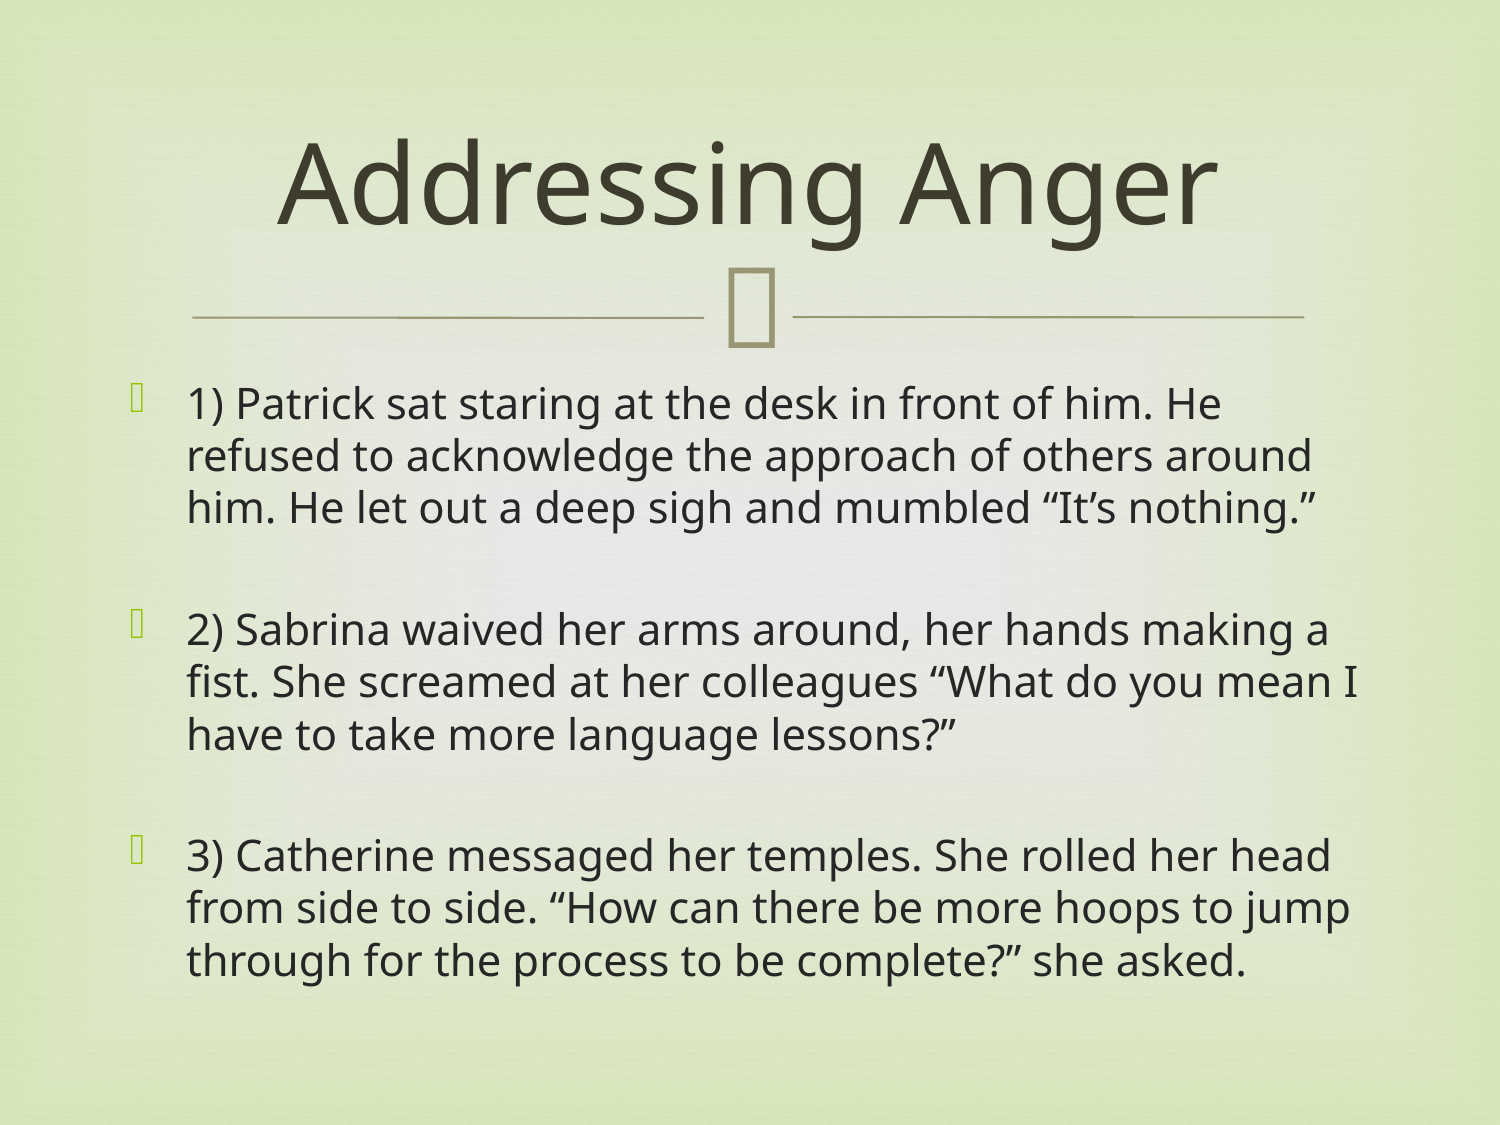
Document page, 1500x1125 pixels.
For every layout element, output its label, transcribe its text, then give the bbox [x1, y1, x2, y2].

list 1) Patrick sat staring at the desk in front of him. He refused to acknowledge the approach of others around him. He let out a deep sigh and mumbled “It’s nothing.” 2) Sabrina waived her arms around, her hands making a fist. She screamed at her colleagues “What do you mean I have to take more language lessons?” 3) Catherine messaged her temples. She rolled her head from side to side. “How can there be more hoops to jump through for the process to be complete?” she asked. [114, 368, 1386, 1005]
title Addressing Anger [112, 93, 1386, 267]
